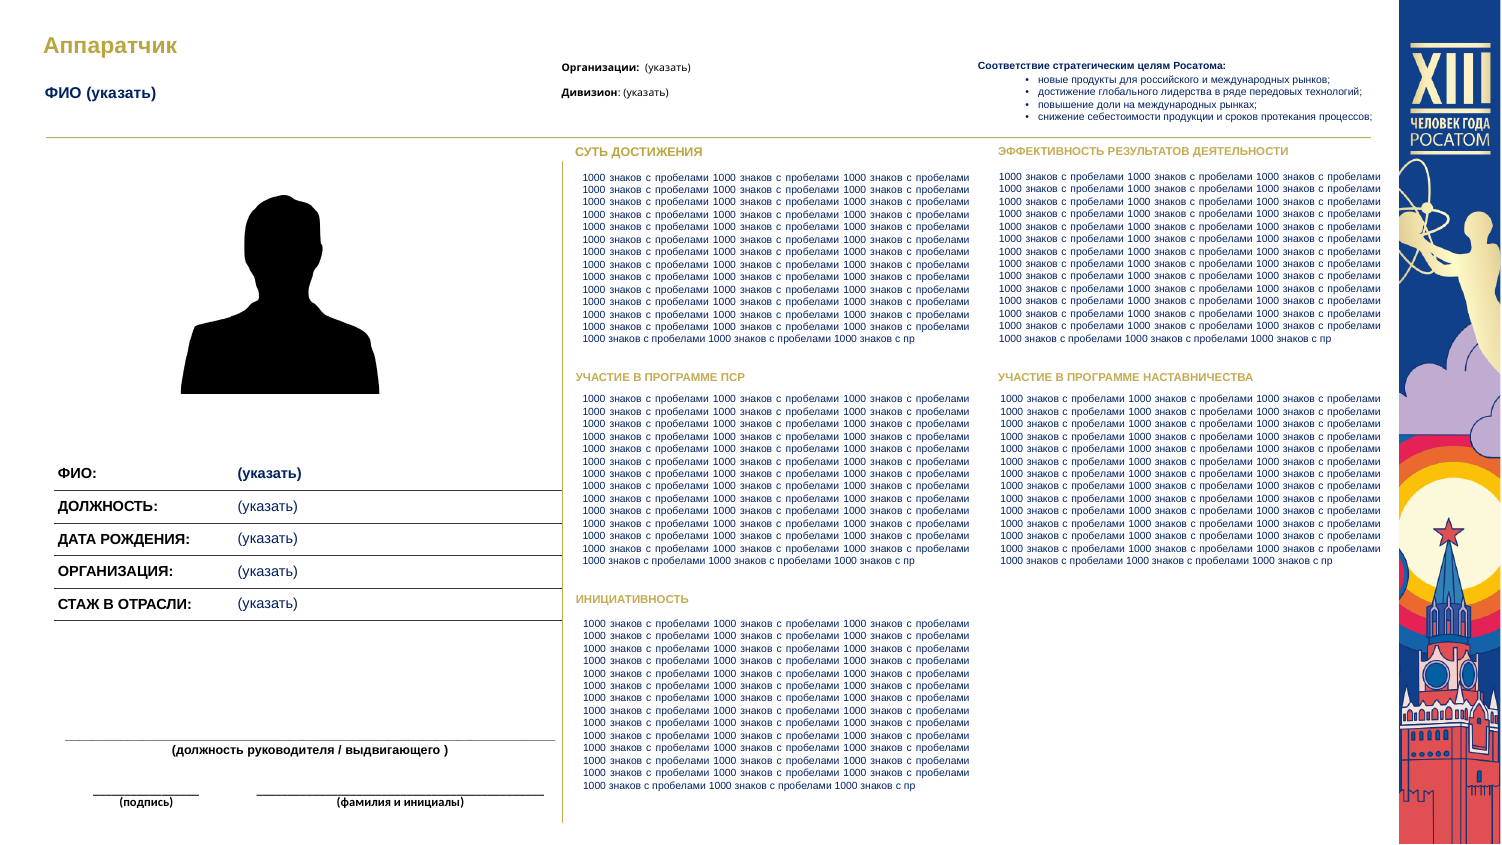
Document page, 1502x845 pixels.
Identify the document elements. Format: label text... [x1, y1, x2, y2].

text_box ЭФФЕКТИВНОСТЬ РЕЗУЛЬТАТОВ ДЕЯТЕЛЬНОСТИ [984, 139, 1403, 166]
picture [0, 0, 1501, 844]
text_box 1000 знаков с пробелами 1000 знаков с пробелами 1000 знаков с пробелами 1000 знаков с пробелами 1000 знаков с пробелами 1000 знаков с пробелами 1000 знаков с пробелами 1000 знаков с пробелами 1000 знаков с пробелами 1000 знаков с пробелами 1000 знаков с пробелами 1000 знаков с пробелами 1000 знаков с пробелами 1000 знаков с пробелами 1000 знаков с пробелами 1000 знаков с пробелами 1000 знаков с пробелами 1000 знаков с пробелами 1000 знаков с пробелами 1000 знаков с пробелами 1000 знаков с пробелами 1000 знаков с пробелами 1000 знаков с пробелами 1000 знаков с пробелами 1000 знаков с пробелами 1000 знаков с пробелами 1000 знаков с пробелами 1000 знаков с пробелами 1000 знаков с пробелами 1000 знаков с пробелами 1000 знаков с пробелами 1000 знаков с пробелами 1000 знаков с пробелами 1000 знаков с пробелами 1000 знаков с пробелами 1000 знаков с пробелами 1000 знаков с пробелами 1000 знаков с пробелами 1000 знаков с пробелами 1000 знаков с пробелами 1000 знаков с пробелами 1000 знаков с пр [568, 609, 986, 799]
table_cell ОРГАНИЗАЦИЯ: [54, 556, 223, 588]
table_cell ДОЛЖНОСТЬ: [54, 491, 223, 523]
table_cell ДАТА РОЖДЕНИЯ: [54, 524, 223, 555]
text_box 1000 знаков с пробелами 1000 знаков с пробелами 1000 знаков с пробелами 1000 знаков с пробелами 1000 знаков с пробелами 1000 знаков с пробелами 1000 знаков с пробелами 1000 знаков с пробелами 1000 знаков с пробелами 1000 знаков с пробелами 1000 знаков с пробелами 1000 знаков с пробелами 1000 знаков с пробелами 1000 знаков с пробелами 1000 знаков с пробелами 1000 знаков с пробелами 1000 знаков с пробелами 1000 знаков с пробелами 1000 знаков с пробелами 1000 знаков с пробелами 1000 знаков с пробелами 1000 знаков с пробелами 1000 знаков с пробелами 1000 знаков с пробелами 1000 знаков с пробелами 1000 знаков с пробелами 1000 знаков с пробелами 1000 знаков с пробелами 1000 знаков с пробелами 1000 знаков с пробелами 1000 знаков с пробелами 1000 знаков с пробелами 1000 знаков с пробелами 1000 знаков с пробелами 1000 знаков с пробелами 1000 знаков с пробелами 1000 знаков с пробелами 1000 знаков с пробелами 1000 знаков с пробелами 1000 знаков с пробелами 1000 знаков с пробелами 1000 знаков с пр [567, 384, 985, 575]
text_box [180, 195, 380, 395]
text_box ФИО (указать) [30, 79, 550, 110]
text_box Соответствие стратегическим целям Росатома: [963, 52, 1242, 80]
text_box Организации: (указать) Дивизион: (указать) [561, 60, 1010, 111]
table_header (указать) [223, 458, 562, 490]
text_box УЧАСТИЕ В ПРОГРАММЕ НАСТАВНИЧЕСТВА [983, 364, 1403, 391]
table_header ______________________________________________ (фамилия и инициалы) [239, 777, 562, 822]
table_header _________________ (подпись) [54, 777, 239, 822]
table_cell СТАЖ В ОТРАСЛИ: [54, 589, 223, 620]
table_cell (указать) [223, 491, 562, 523]
table_header ФИО: [54, 458, 223, 490]
text_box Аппаратчик [28, 23, 1402, 66]
table_cell (указать) [223, 524, 562, 555]
table_cell (указать) [223, 589, 562, 620]
text_box ИНИЦИАТИВНОСТЬ [563, 587, 980, 614]
table_cell (указать) [223, 556, 562, 588]
text_box 1000 знаков с пробелами 1000 знаков с пробелами 1000 знаков с пробелами 1000 знаков с пробелами 1000 знаков с пробелами 1000 знаков с пробелами 1000 знаков с пробелами 1000 знаков с пробелами 1000 знаков с пробелами 1000 знаков с пробелами 1000 знаков с пробелами 1000 знаков с пробелами 1000 знаков с пробелами 1000 знаков с пробелами 1000 знаков с пробелами 1000 знаков с пробелами 1000 знаков с пробелами 1000 знаков с пробелами 1000 знаков с пробелами 1000 знаков с пробелами 1000 знаков с пробелами 1000 знаков с пробелами 1000 знаков с пробелами 1000 знаков с пробелами 1000 знаков с пробелами 1000 знаков с пробелами 1000 знаков с пробелами 1000 знаков с пробелами 1000 знаков с пробелами 1000 знаков с пробелами 1000 знаков с пробелами 1000 знаков с пробелами 1000 знаков с пробелами 1000 знаков с пробелами 1000 знаков с пробелами 1000 знаков с пробелами 1000 знаков с пробелами 1000 знаков с пробелами 1000 знаков с пробелами 1000 знаков с пробелами 1000 знаков с пробелами 1000 знаков с пр [567, 163, 986, 353]
text_box • новые продукты для российского и международных рынков; • достижение глобального лидерства в ряде передовых технологий; • повышение доли на международных рынках; • снижение себестоимости продукции и сроков протекания процессов; [1010, 65, 1394, 148]
text_box ______________________________________________________________________ (должность руководителя / выдвигающего ) [46, 719, 562, 764]
text_box УЧАСТИЕ В ПРОГРАММЕ ПСР [563, 364, 980, 391]
text_box 1000 знаков с пробелами 1000 знаков с пробелами 1000 знаков с пробелами 1000 знаков с пробелами 1000 знаков с пробелами 1000 знаков с пробелами 1000 знаков с пробелами 1000 знаков с пробелами 1000 знаков с пробелами 1000 знаков с пробелами 1000 знаков с пробелами 1000 знаков с пробелами 1000 знаков с пробелами 1000 знаков с пробелами 1000 знаков с пробелами 1000 знаков с пробелами 1000 знаков с пробелами 1000 знаков с пробелами 1000 знаков с пробелами 1000 знаков с пробелами 1000 знаков с пробелами 1000 знаков с пробелами 1000 знаков с пробелами 1000 знаков с пробелами 1000 знаков с пробелами 1000 знаков с пробелами 1000 знаков с пробелами 1000 знаков с пробелами 1000 знаков с пробелами 1000 знаков с пробелами 1000 знаков с пробелами 1000 знаков с пробелами 1000 знаков с пробелами 1000 знаков с пробелами 1000 знаков с пробелами 1000 знаков с пробелами 1000 знаков с пробелами 1000 знаков с пробелами 1000 знаков с пробелами 1000 знаков с пробелами 1000 знаков с пробелами 1000 знаков с пр [985, 384, 1397, 575]
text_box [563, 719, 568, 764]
text_box 1000 знаков с пробелами 1000 знаков с пробелами 1000 знаков с пробелами 1000 знаков с пробелами 1000 знаков с пробелами 1000 знаков с пробелами 1000 знаков с пробелами 1000 знаков с пробелами 1000 знаков с пробелами 1000 знаков с пробелами 1000 знаков с пробелами 1000 знаков с пробелами 1000 знаков с пробелами 1000 знаков с пробелами 1000 знаков с пробелами 1000 знаков с пробелами 1000 знаков с пробелами 1000 знаков с пробелами 1000 знаков с пробелами 1000 знаков с пробелами 1000 знаков с пробелами 1000 знаков с пробелами 1000 знаков с пробелами 1000 знаков с пробелами 1000 знаков с пробелами 1000 знаков с пробелами 1000 знаков с пробелами 1000 знаков с пробелами 1000 знаков с пробелами 1000 знаков с пробелами 1000 знаков с пробелами 1000 знаков с пробелами 1000 знаков с пробелами 1000 знаков с пробелами 1000 знаков с пробелами 1000 знаков с пробелами 1000 знаков с пробелами 1000 знаков с пробелами 1000 знаков с пробелами 1000 знаков с пробелами 1000 знаков с пробелами 1000 знаков с пр [984, 162, 1397, 352]
table_header СУТЬ ДОСТИЖЕНИЯ [567, 138, 984, 163]
